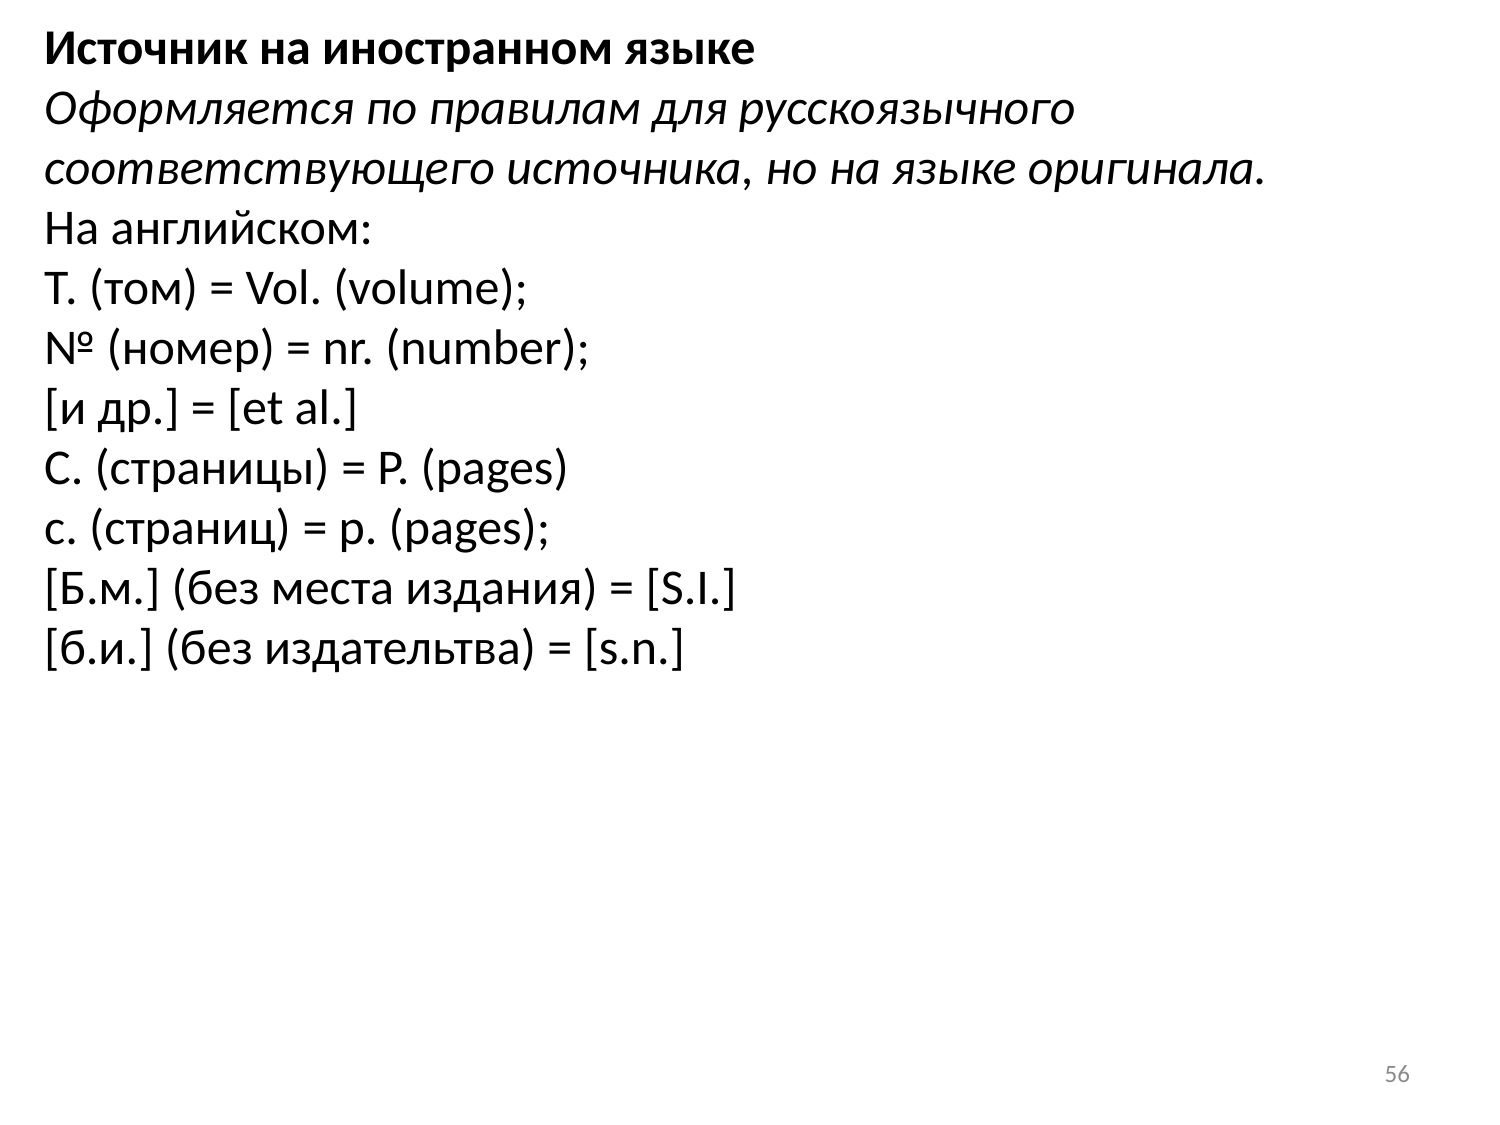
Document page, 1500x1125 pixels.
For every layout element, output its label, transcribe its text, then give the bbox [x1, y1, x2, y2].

slide_number 56 [1074, 1042, 1425, 1103]
text_box Источник на иностранном языке Оформляется по правилам для русскоязычного соответствующего источника, но на языке оригинала. На английском: Т. (том) = Vol. (volume); № (номер) = nr. (number); [и др.] = [et al.] С. (страницы) = P. (pages) с. (страниц) = p. (pages); [Б.м.] (без места издания) = [S.I.] [б.и.] (без издательтва) = [s.n.] [29, 7, 1459, 682]
